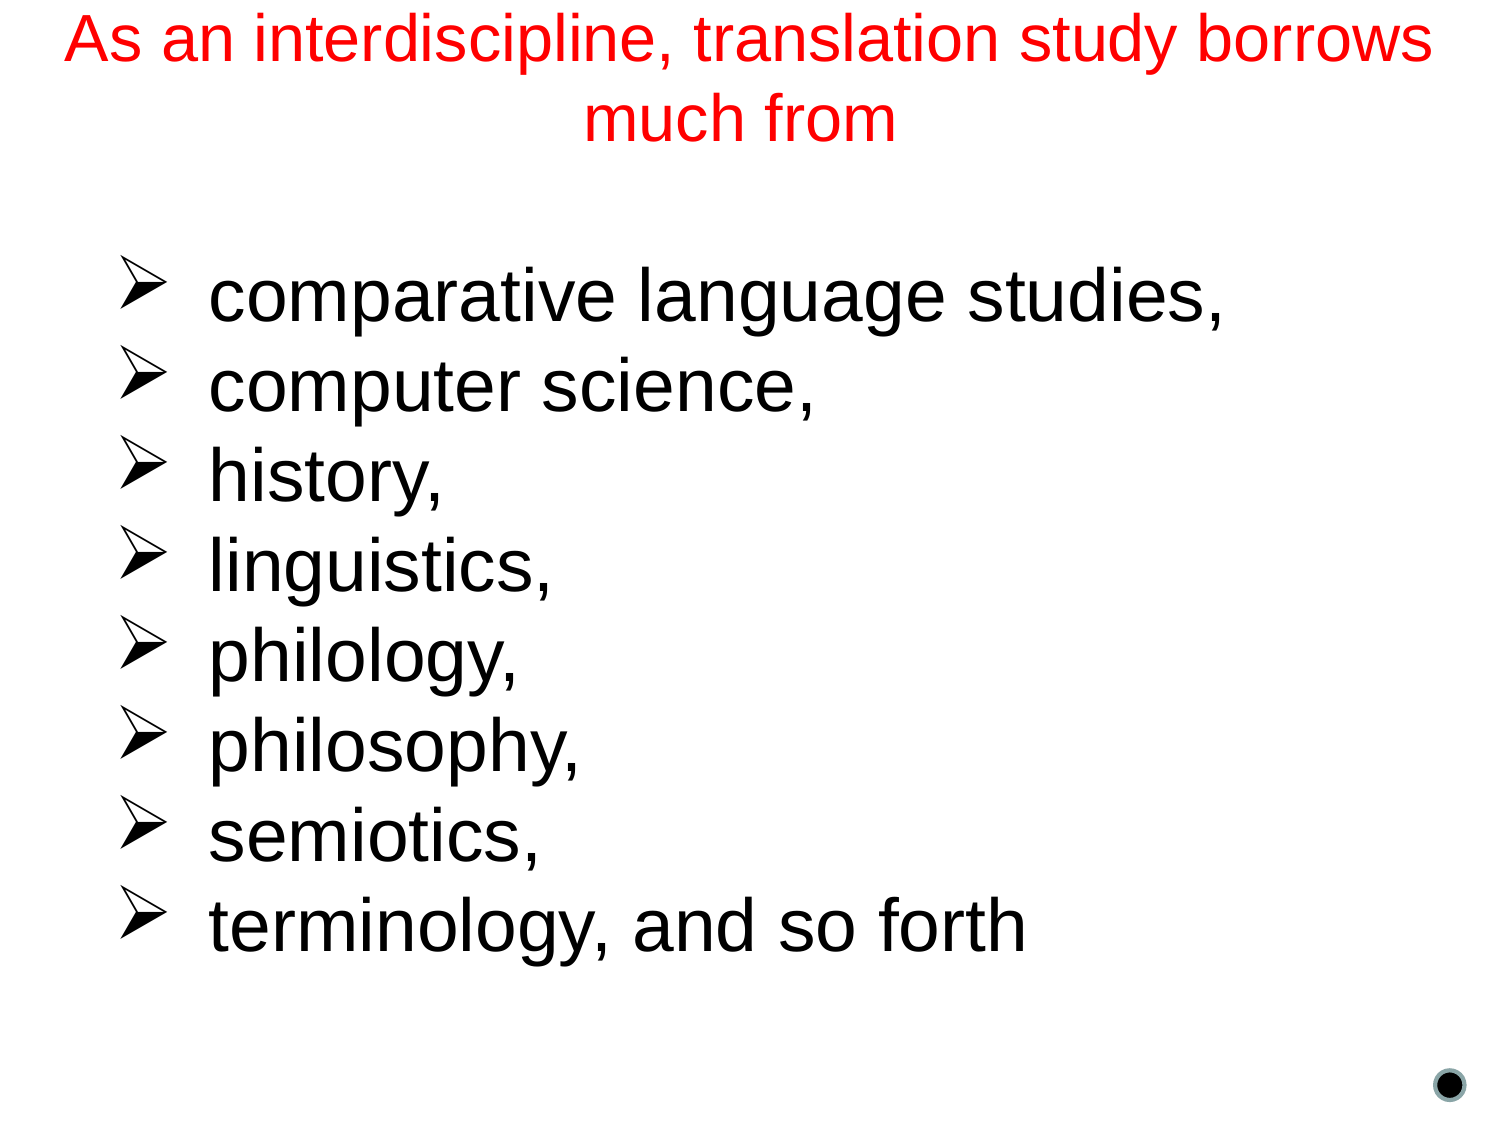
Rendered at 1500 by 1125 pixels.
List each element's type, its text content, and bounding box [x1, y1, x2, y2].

text_box As an interdiscipline, translation study borrows much from [0, 0, 1500, 151]
text_box comparative language studies, computer science, history, linguistics, philology, philosophy, semiotics, terminology, and so forth [98, 188, 1402, 1025]
text_box [1433, 1068, 1467, 1103]
